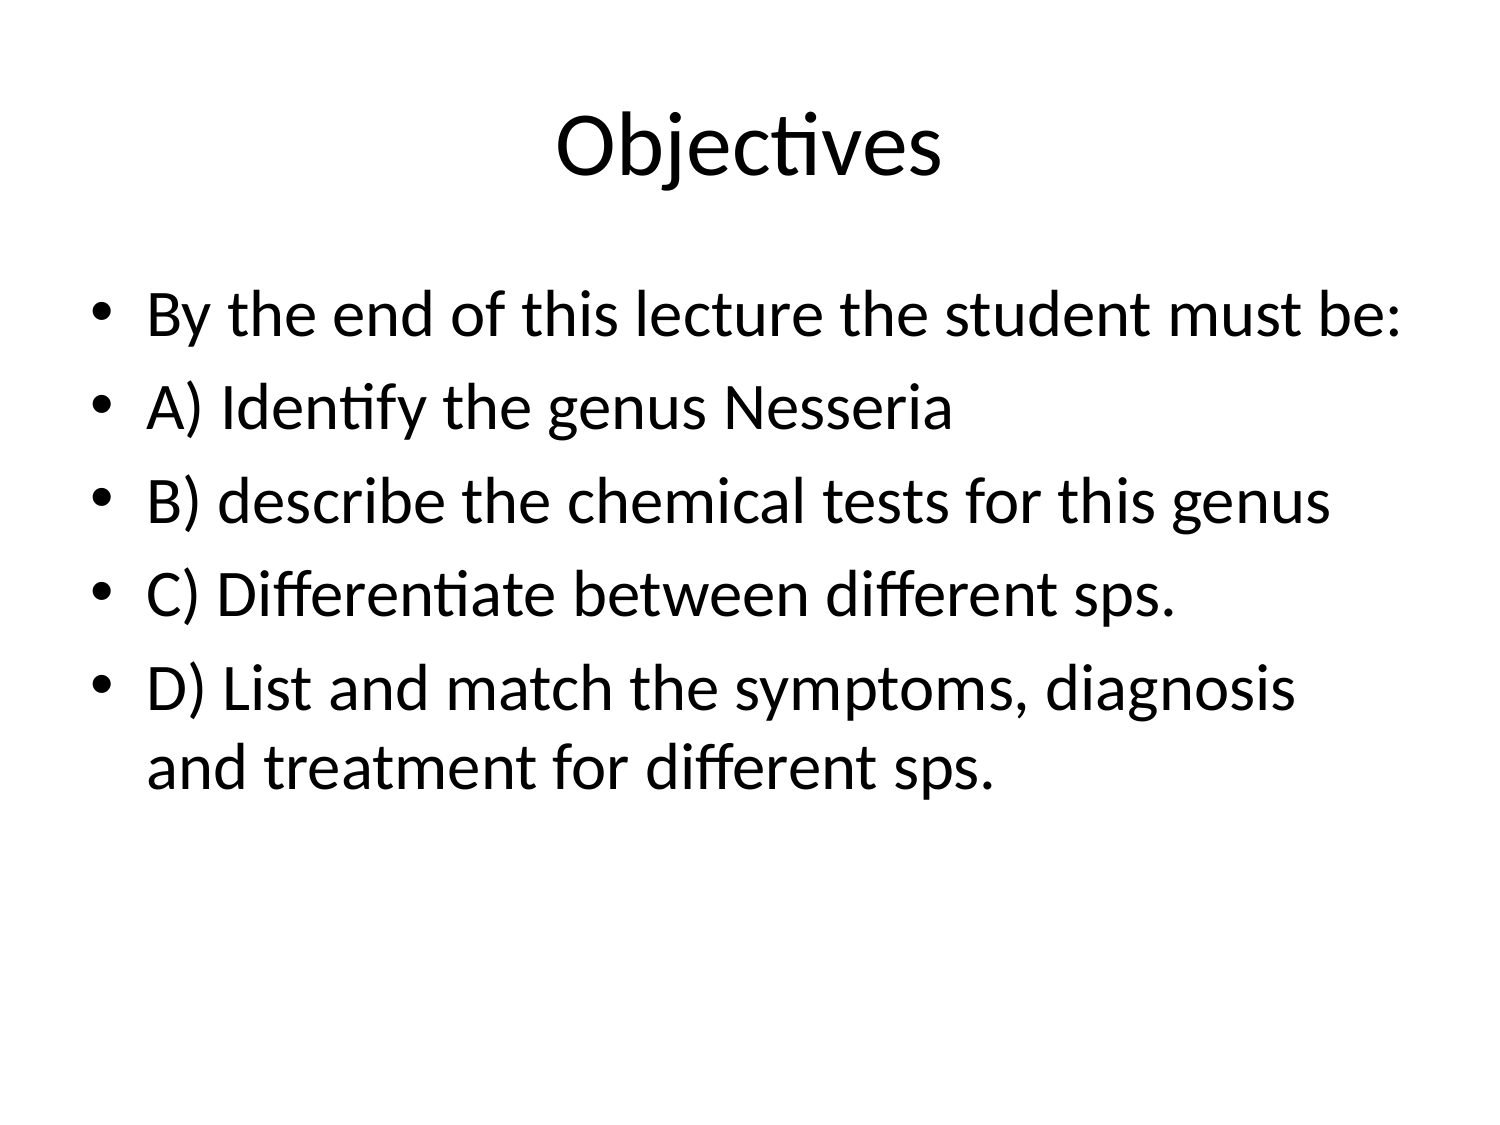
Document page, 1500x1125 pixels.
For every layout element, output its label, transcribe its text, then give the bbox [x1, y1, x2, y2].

title Objectives [75, 45, 1425, 233]
list By the end of this lecture the student must be: A) Identify the genus Nesseria B) describe the chemical tests for this genus C) Differentiate between different sps. D) List and match the symptoms, diagnosis and treatment for different sps. [75, 262, 1425, 1005]
